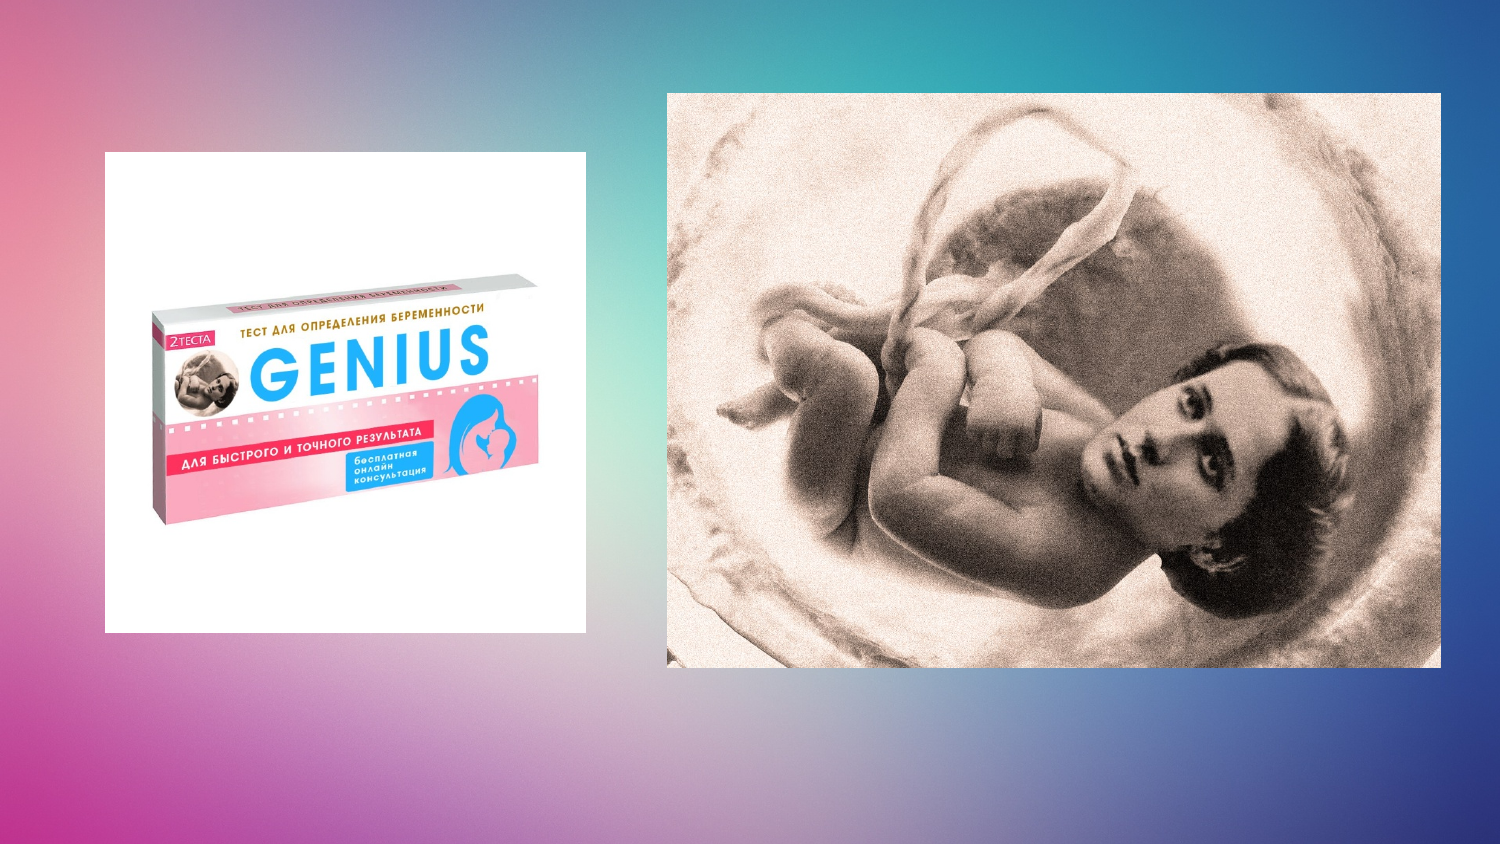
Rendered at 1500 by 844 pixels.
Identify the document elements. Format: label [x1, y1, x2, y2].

picture [0, 0, 1500, 844]
list [667, 93, 1442, 669]
